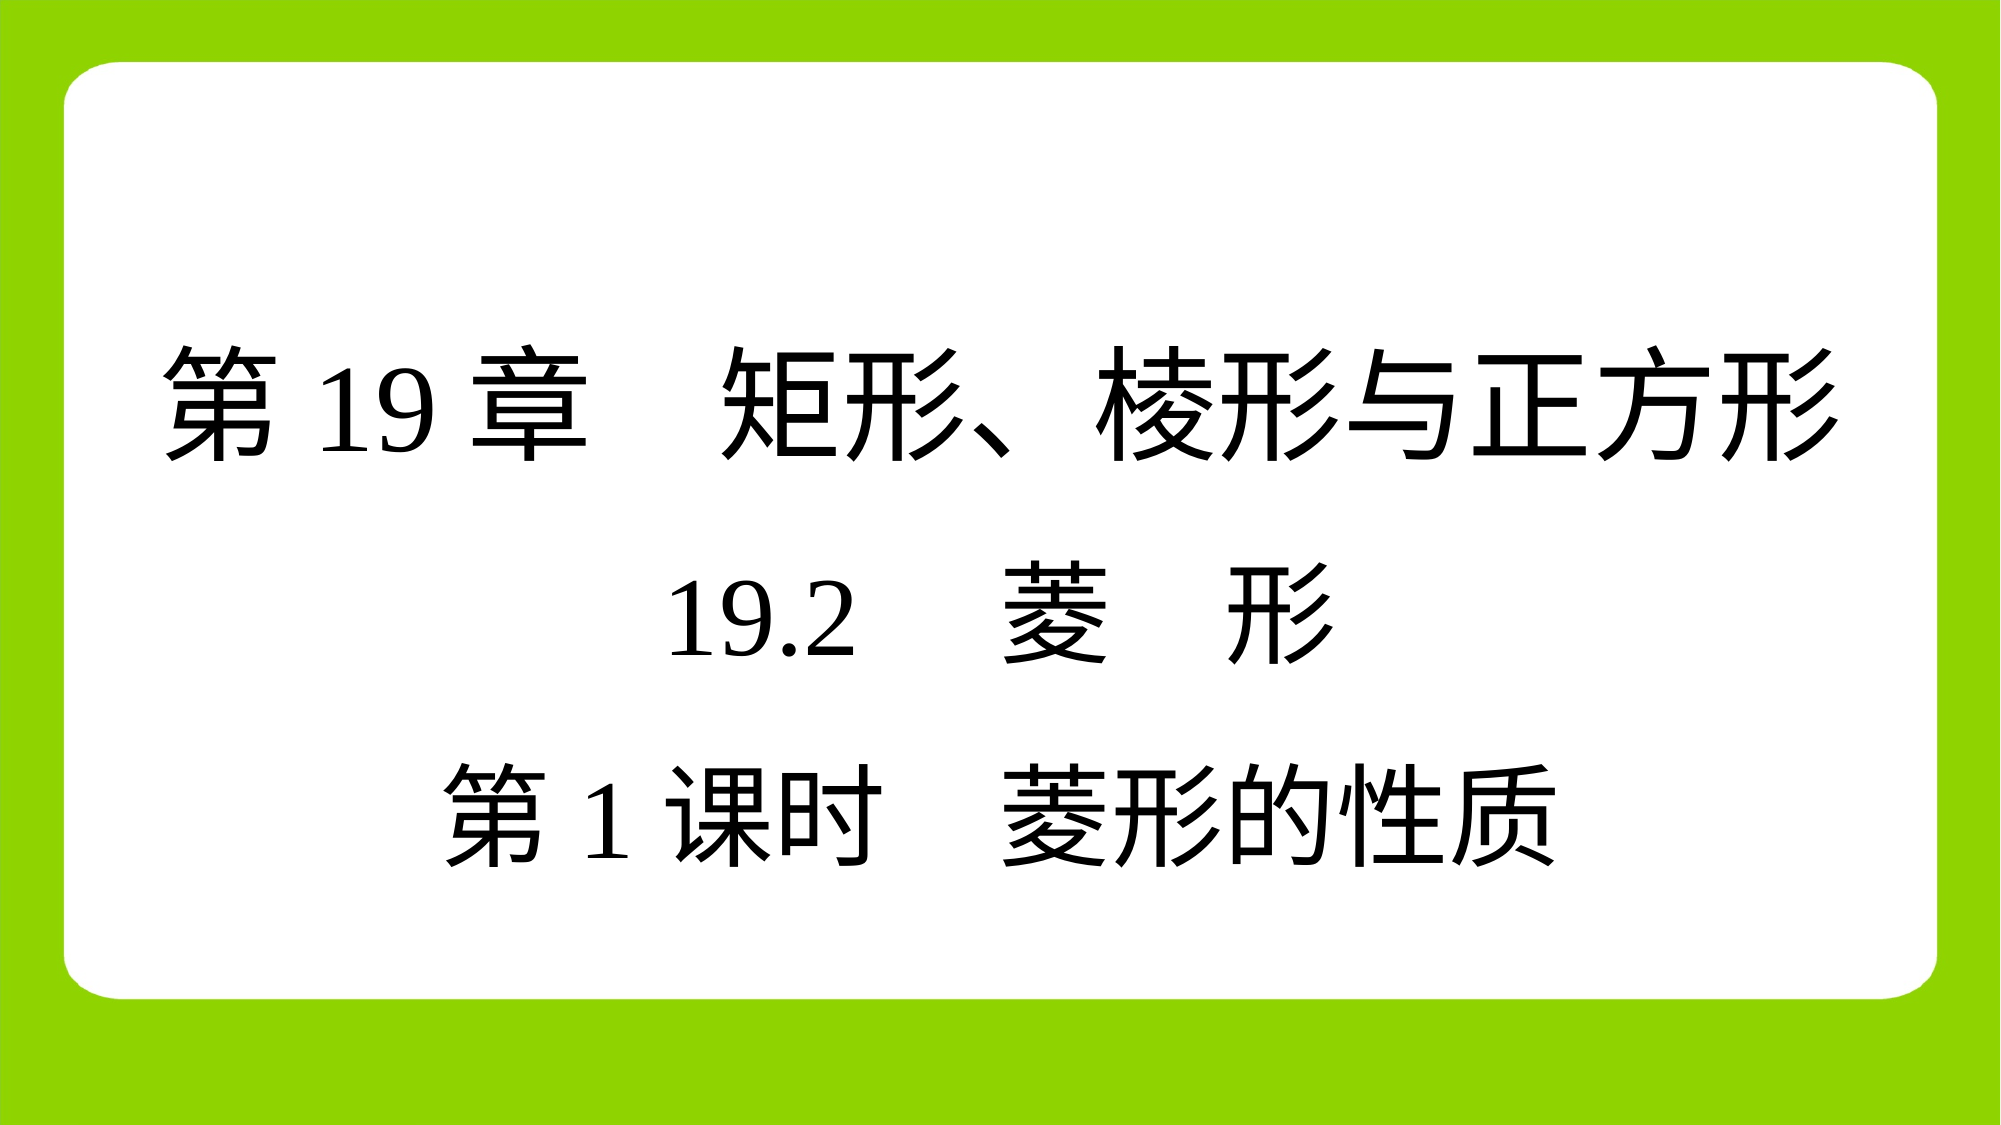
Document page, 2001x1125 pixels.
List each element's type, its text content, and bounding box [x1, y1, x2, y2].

text_box 第19章 矩形、棱形与正方形 19.2 菱 形 第1课时 菱形的性质 [0, 243, 2000, 889]
picture [0, 0, 2001, 1125]
